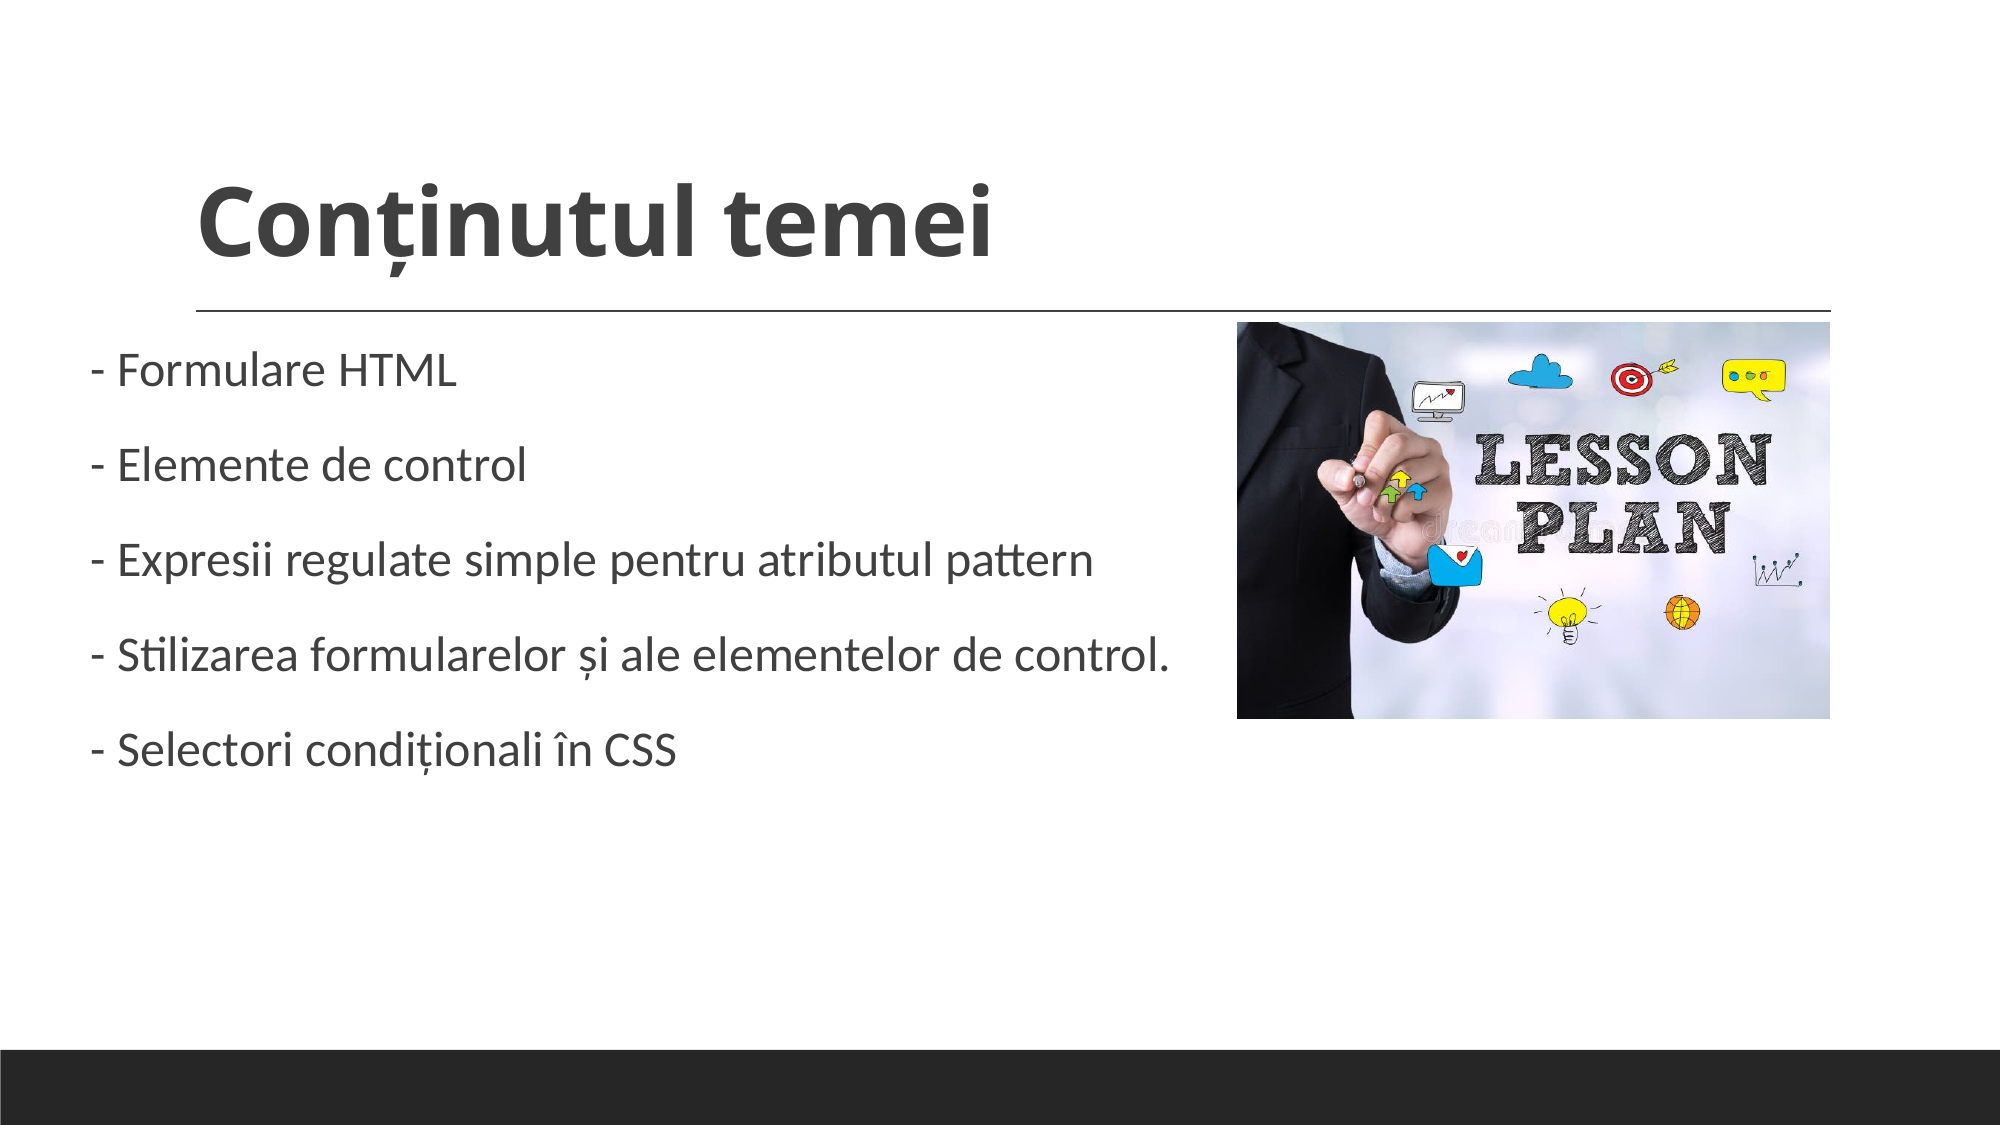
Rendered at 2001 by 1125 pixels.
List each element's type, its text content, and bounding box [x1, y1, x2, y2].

list - Formulare HTML - Elemente de control - Expresii regulate simple pentru atributul pattern - Stilizarea formularelor și ale elementelor de control. - Selectori condiționali în CSS [75, 322, 1862, 963]
title Conținutul temei [180, 47, 1830, 285]
picture [1236, 322, 1831, 719]
